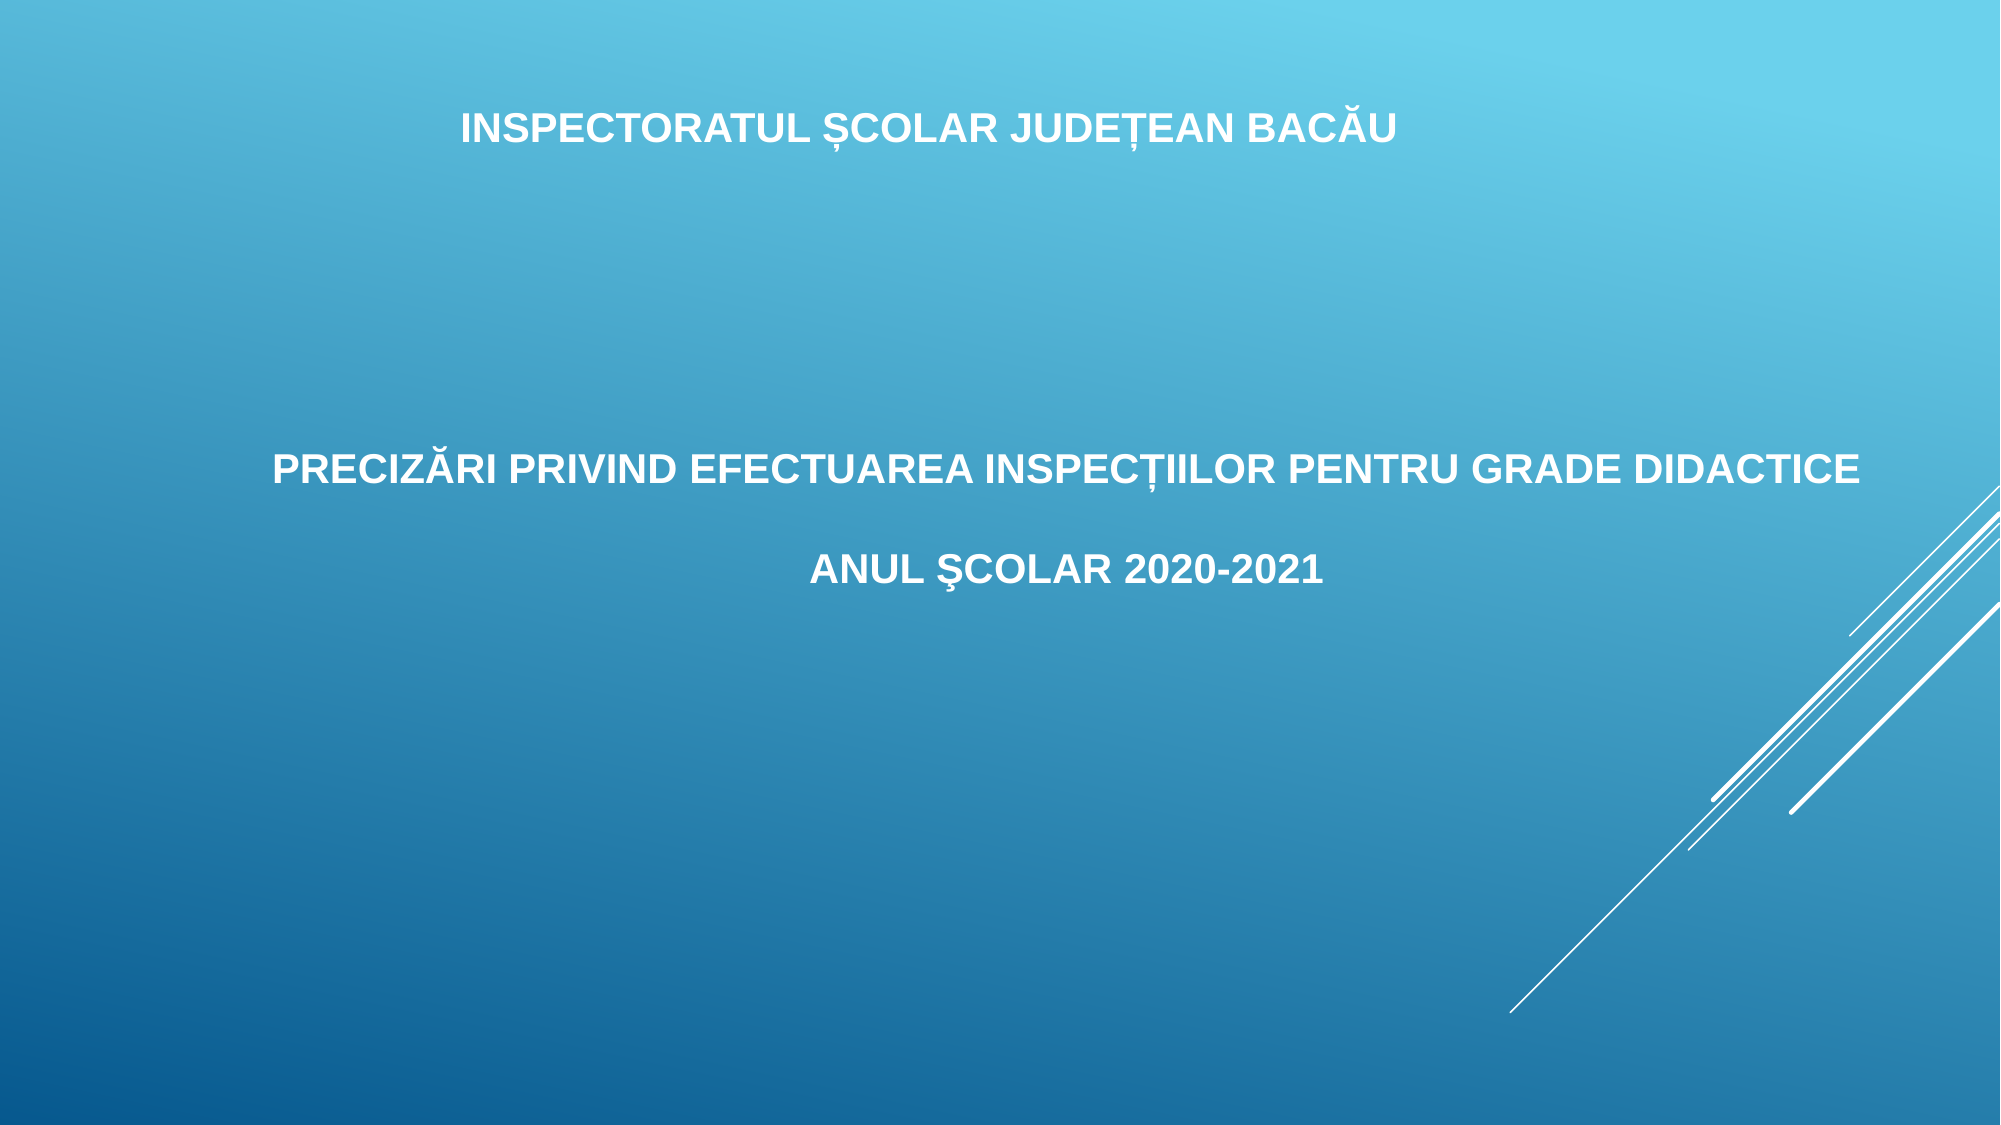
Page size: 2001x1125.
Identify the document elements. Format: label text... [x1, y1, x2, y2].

text_box INSPECTORATUL ȘCOLAR JUDEȚEAN BACĂU [445, 92, 1783, 158]
text_box PRECIZĂRI PRIVIND EFECTUAREA INSPECȚIILOR PENTRU GRADE DIDACTICE ANUL ŞCOLAR 2020-2021 [228, 384, 1905, 599]
